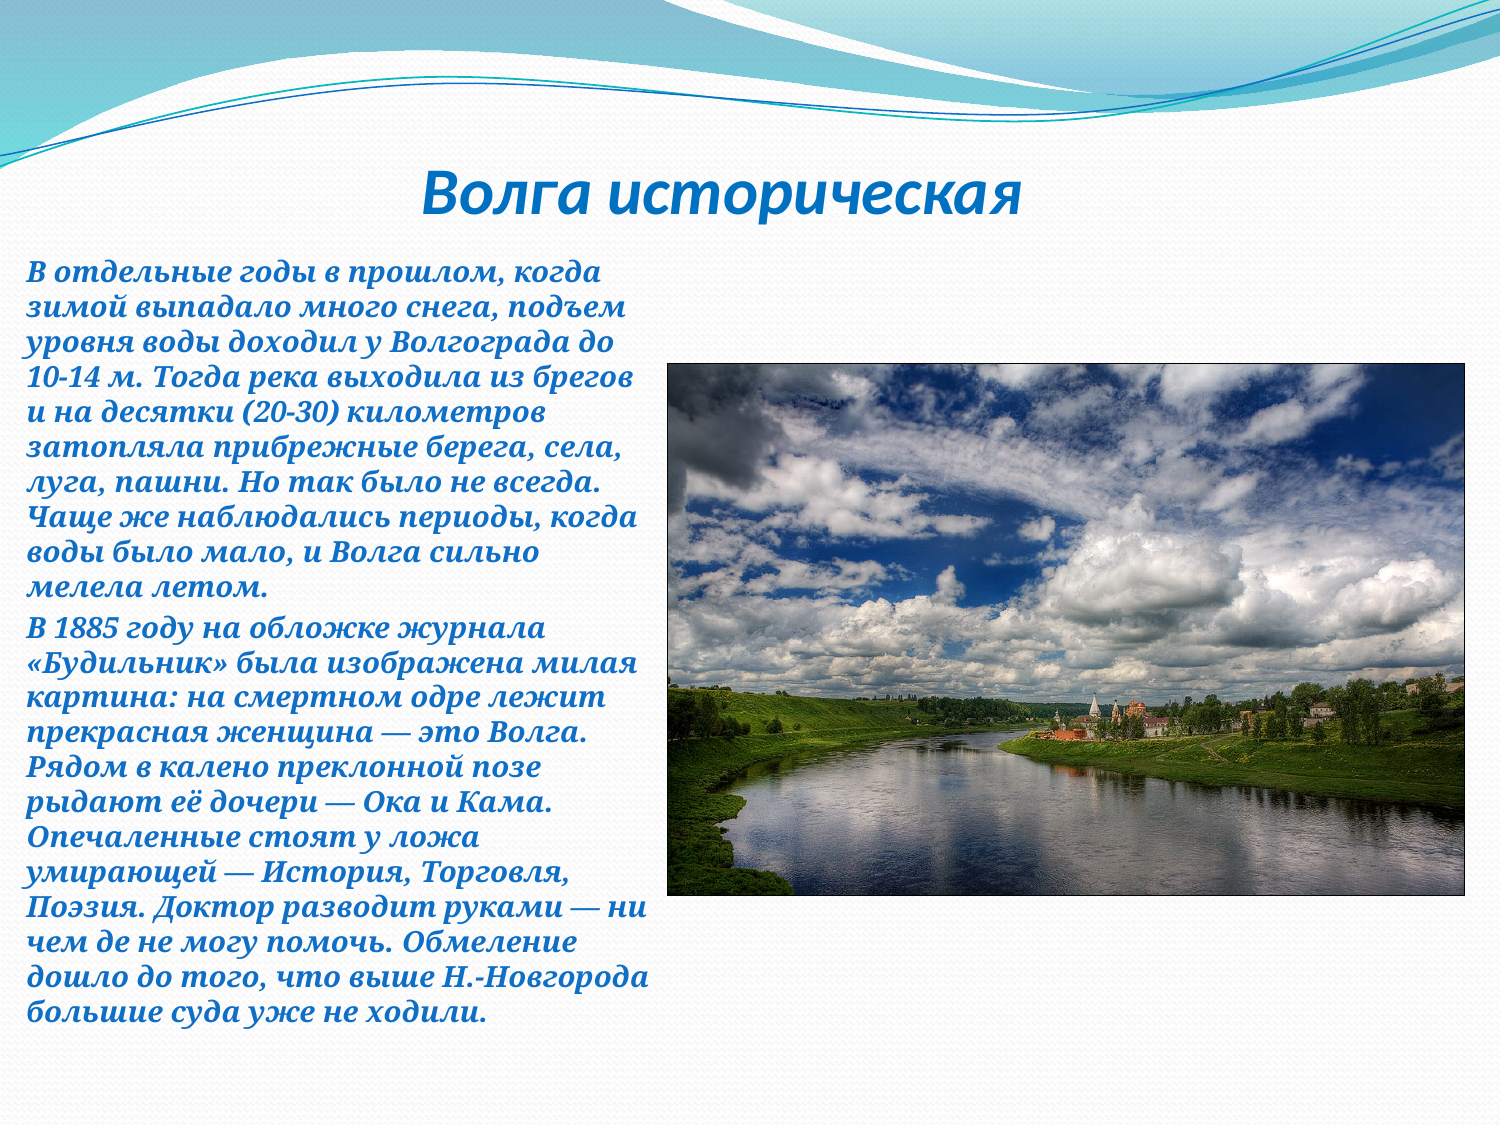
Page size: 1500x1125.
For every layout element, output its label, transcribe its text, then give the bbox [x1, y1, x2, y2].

list В отдельные годы в прошлом, когда зимой выпадало много снега, подъем уровня воды доходил у Волгограда до 10-14 м. Тогда река выходила из брегов и на десятки (20-30) километров затопляла прибрежные берега, села, луга, пашни. Но так было не всегда. Чаще же наблюдались периоды, когда воды было мало, и Волга сильно мелела летом. В 1885 году на обложке журнала «Будильник» была изображена милая картина: на смертном одре лежит прекрасная женщина — это Волга. Рядом в калено преклонной позе рыдают её дочери — Ока и Кама. Опечаленные стоят у ложа умирающей — История, Торговля, Поэзия. Доктор разводит руками — ни чем де не могу помочь. Обмеление дошло до того, что выше Н.-Новгорода большие суда уже не ходили. [23, 246, 657, 1090]
title Волга историческая [421, 117, 1036, 229]
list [667, 362, 1466, 896]
